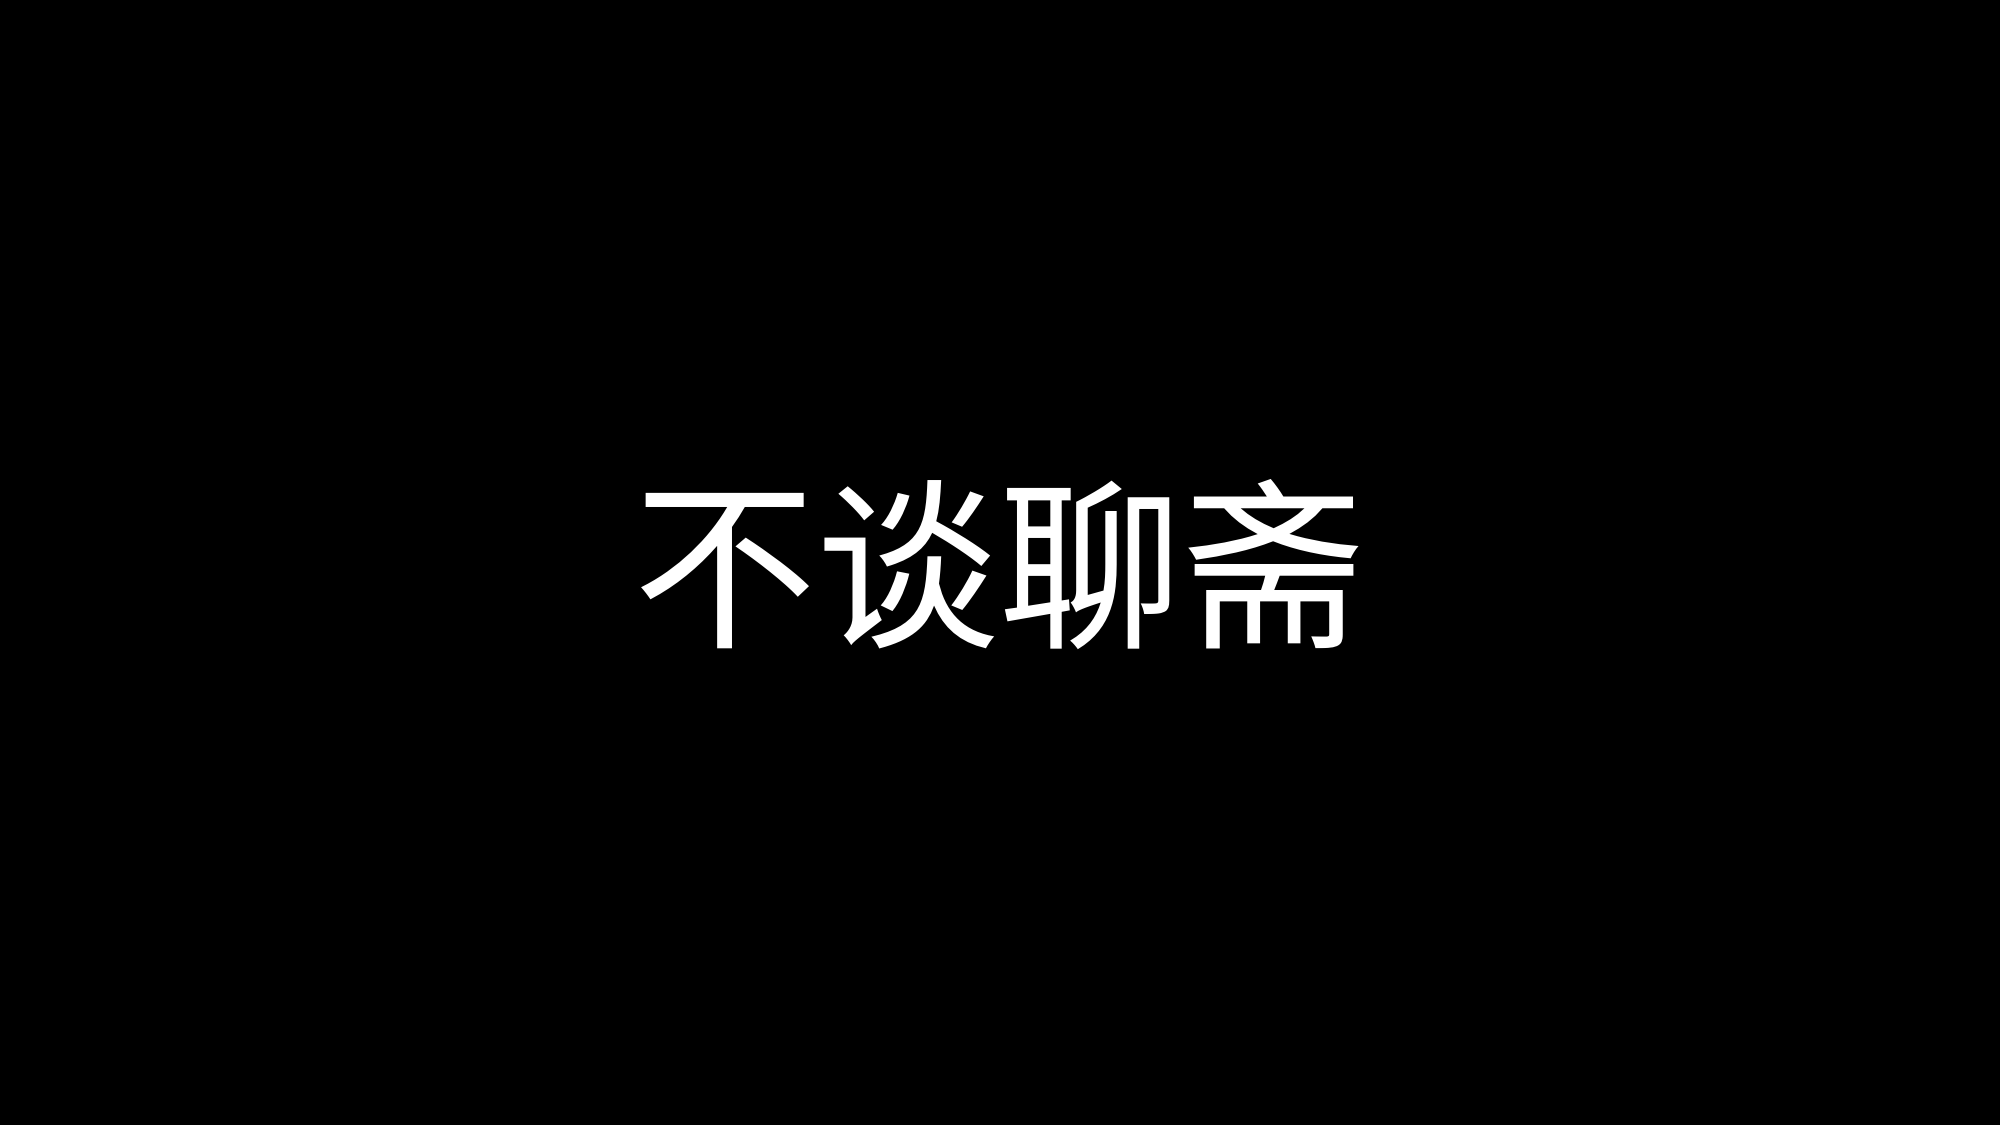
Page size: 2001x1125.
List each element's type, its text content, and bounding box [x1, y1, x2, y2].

text_box 不谈聊斋 [583, 443, 1417, 679]
